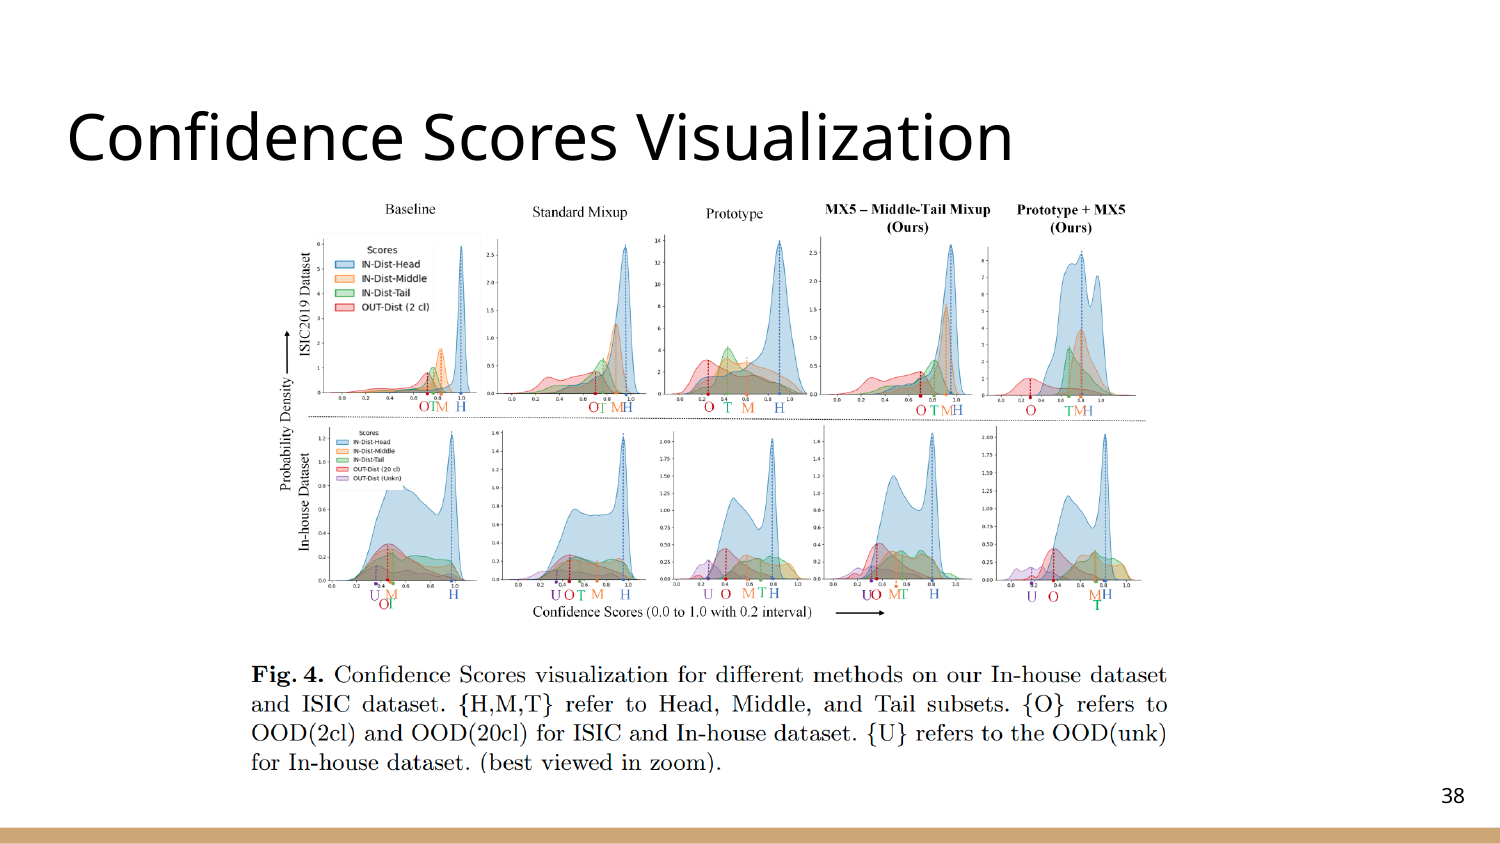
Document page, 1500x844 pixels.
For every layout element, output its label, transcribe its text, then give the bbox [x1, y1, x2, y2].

slide_number ‹#› [1389, 764, 1480, 830]
title Confidence Scores Visualization [51, 51, 1449, 189]
picture [248, 200, 1169, 774]
